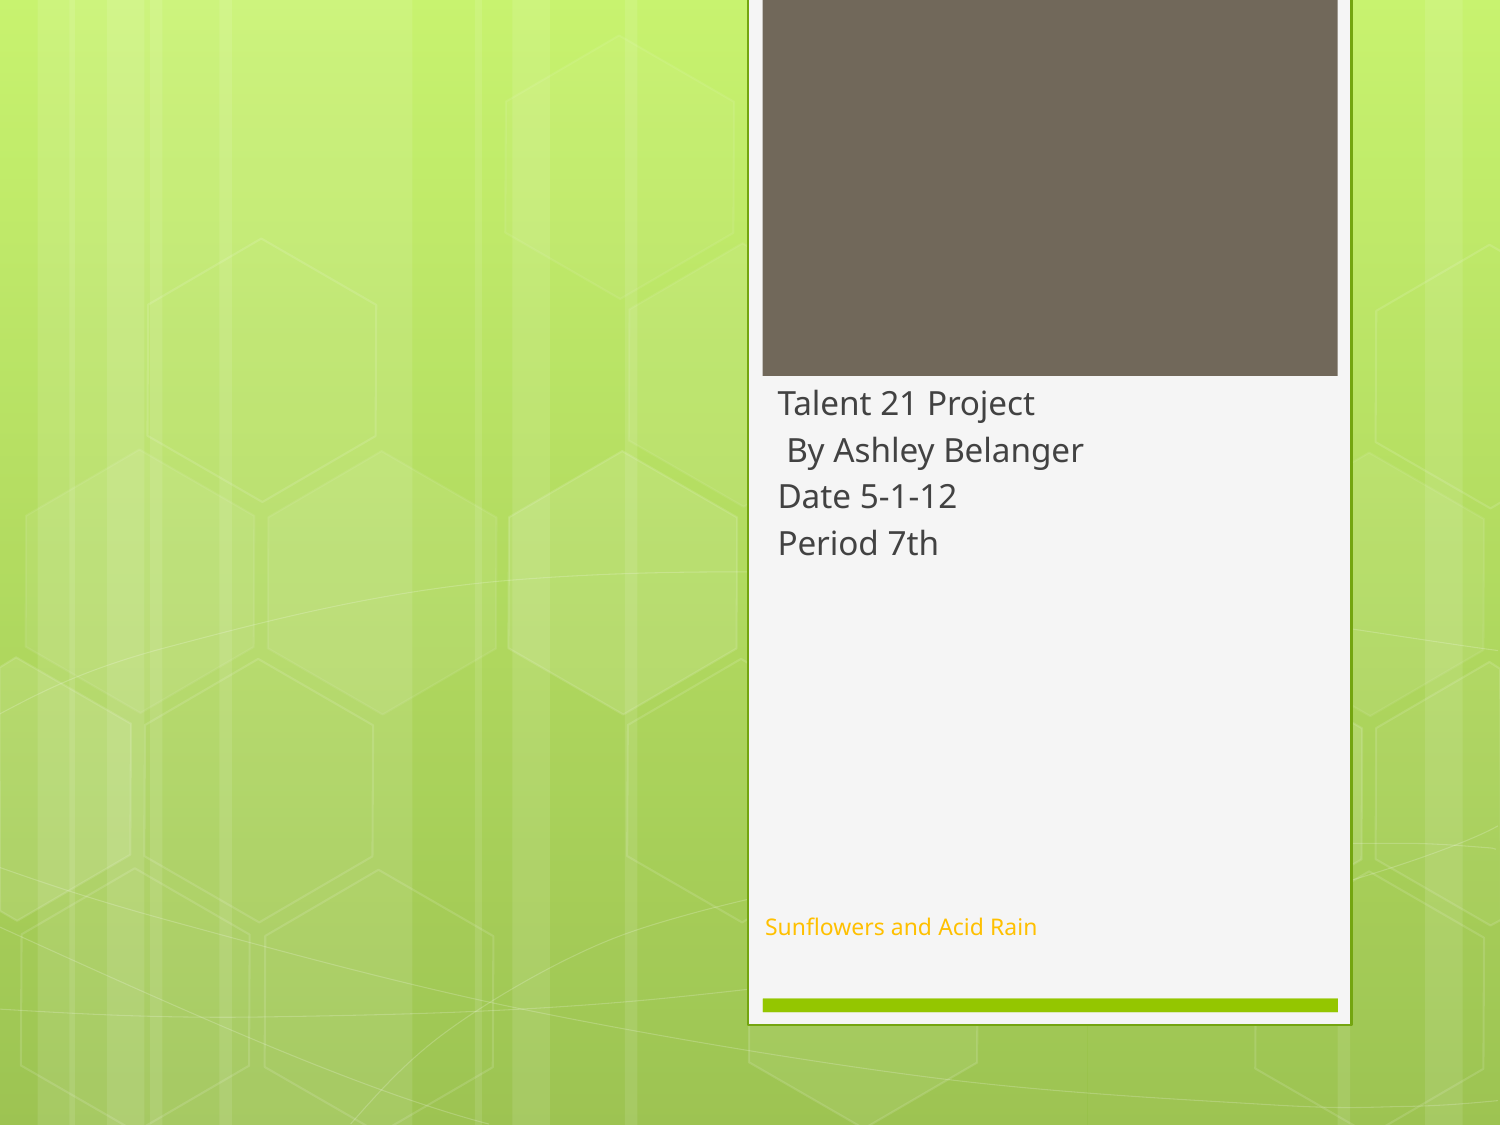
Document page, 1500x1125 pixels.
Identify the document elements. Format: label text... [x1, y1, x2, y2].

subtitle Talent 21 Project By Ashley Belanger Date 5-1-12 Period 7th [762, 375, 1500, 725]
title Sunflowers and Acid Rain [750, 587, 1425, 948]
